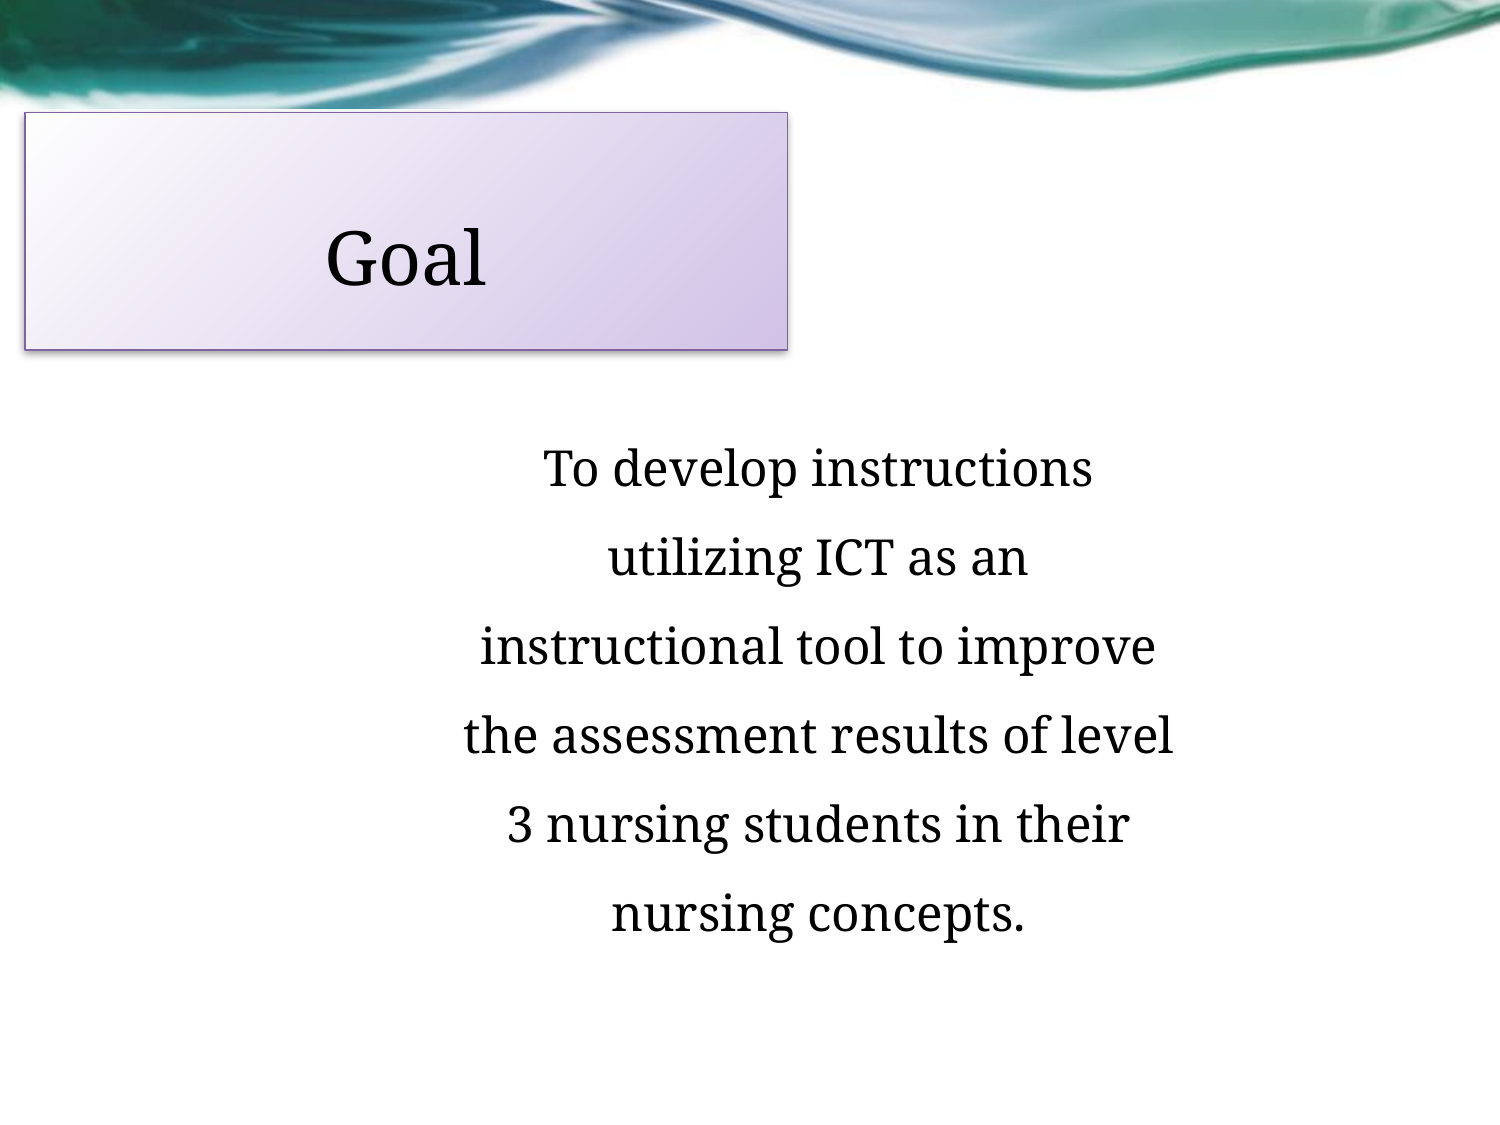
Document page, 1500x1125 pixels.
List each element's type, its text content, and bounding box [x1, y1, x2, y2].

list To develop instructions utilizing ICT as an instructional tool to improve the assessment results of level 3 nursing students in their nursing concepts. [437, 399, 1200, 950]
picture [0, 0, 1500, 109]
title Goal [24, 112, 788, 351]
